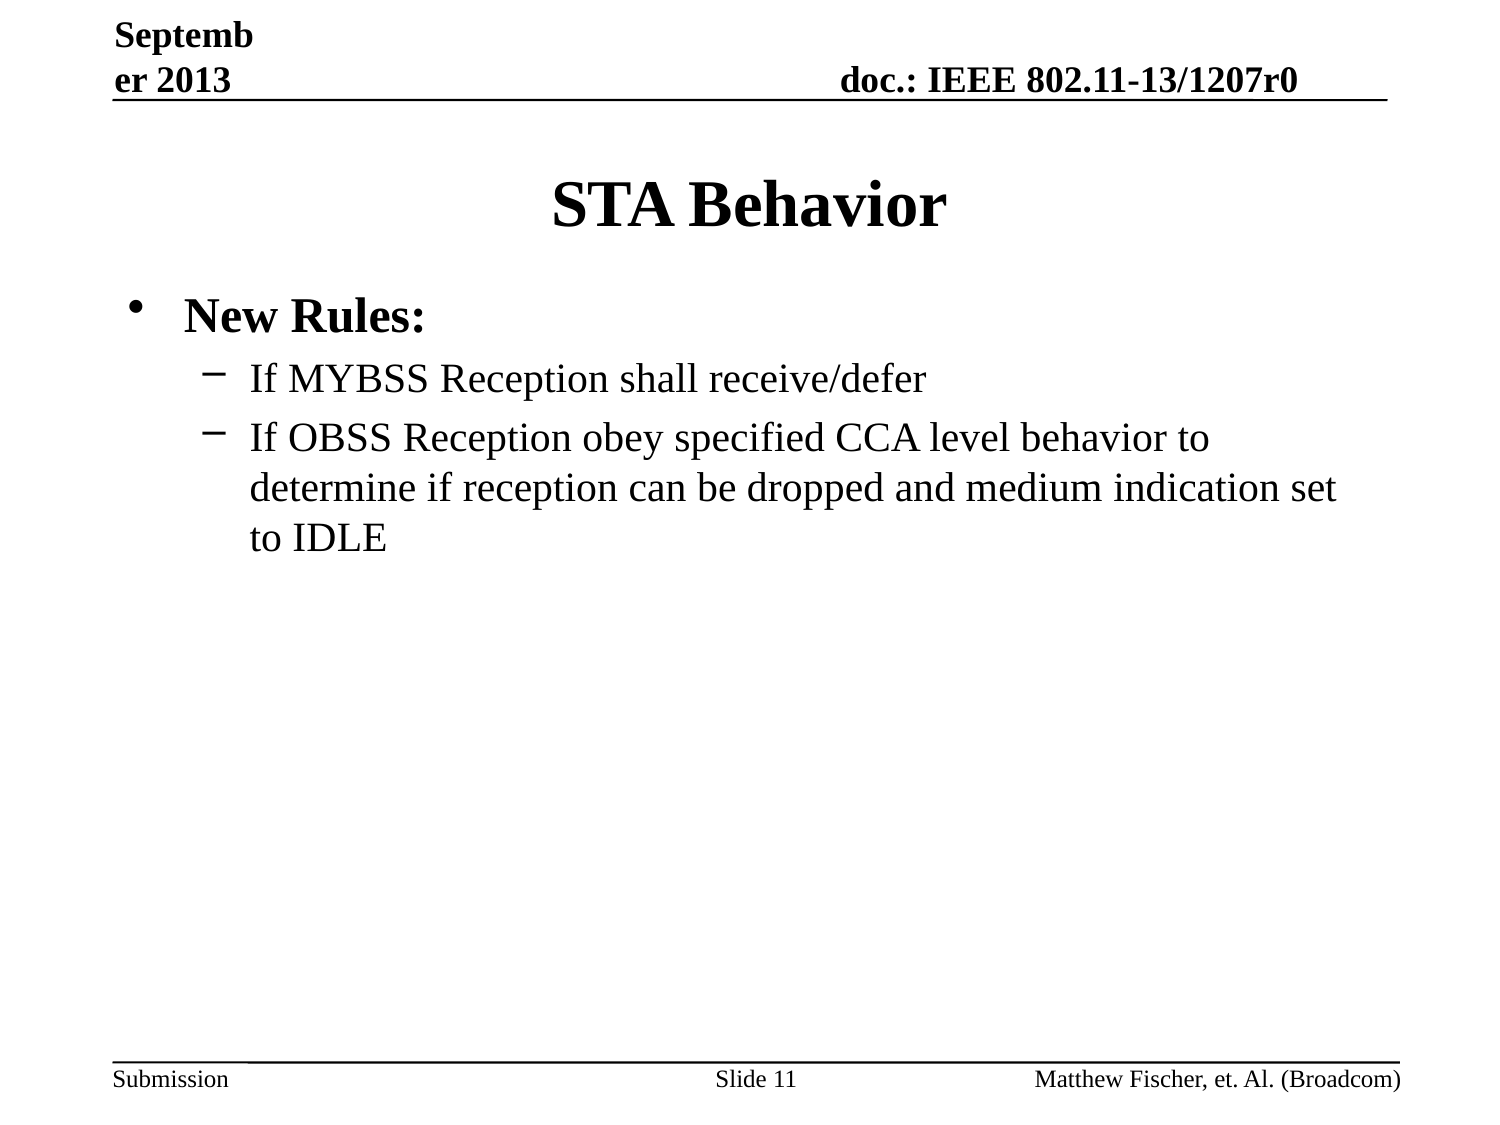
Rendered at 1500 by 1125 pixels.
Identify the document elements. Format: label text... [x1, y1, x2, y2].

title STA Behavior [112, 112, 1388, 275]
list New Rules: If MYBSS Reception shall receive/defer If OBSS Reception obey specified CCA level behavior to determine if reception can be dropped and medium indication set to IDLE [112, 275, 1388, 950]
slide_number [114, 54, 270, 101]
footer Matthew Fischer, et. Al. (Broadcom) [1029, 1061, 1402, 1093]
slide_number Slide 11 [712, 1061, 800, 1093]
